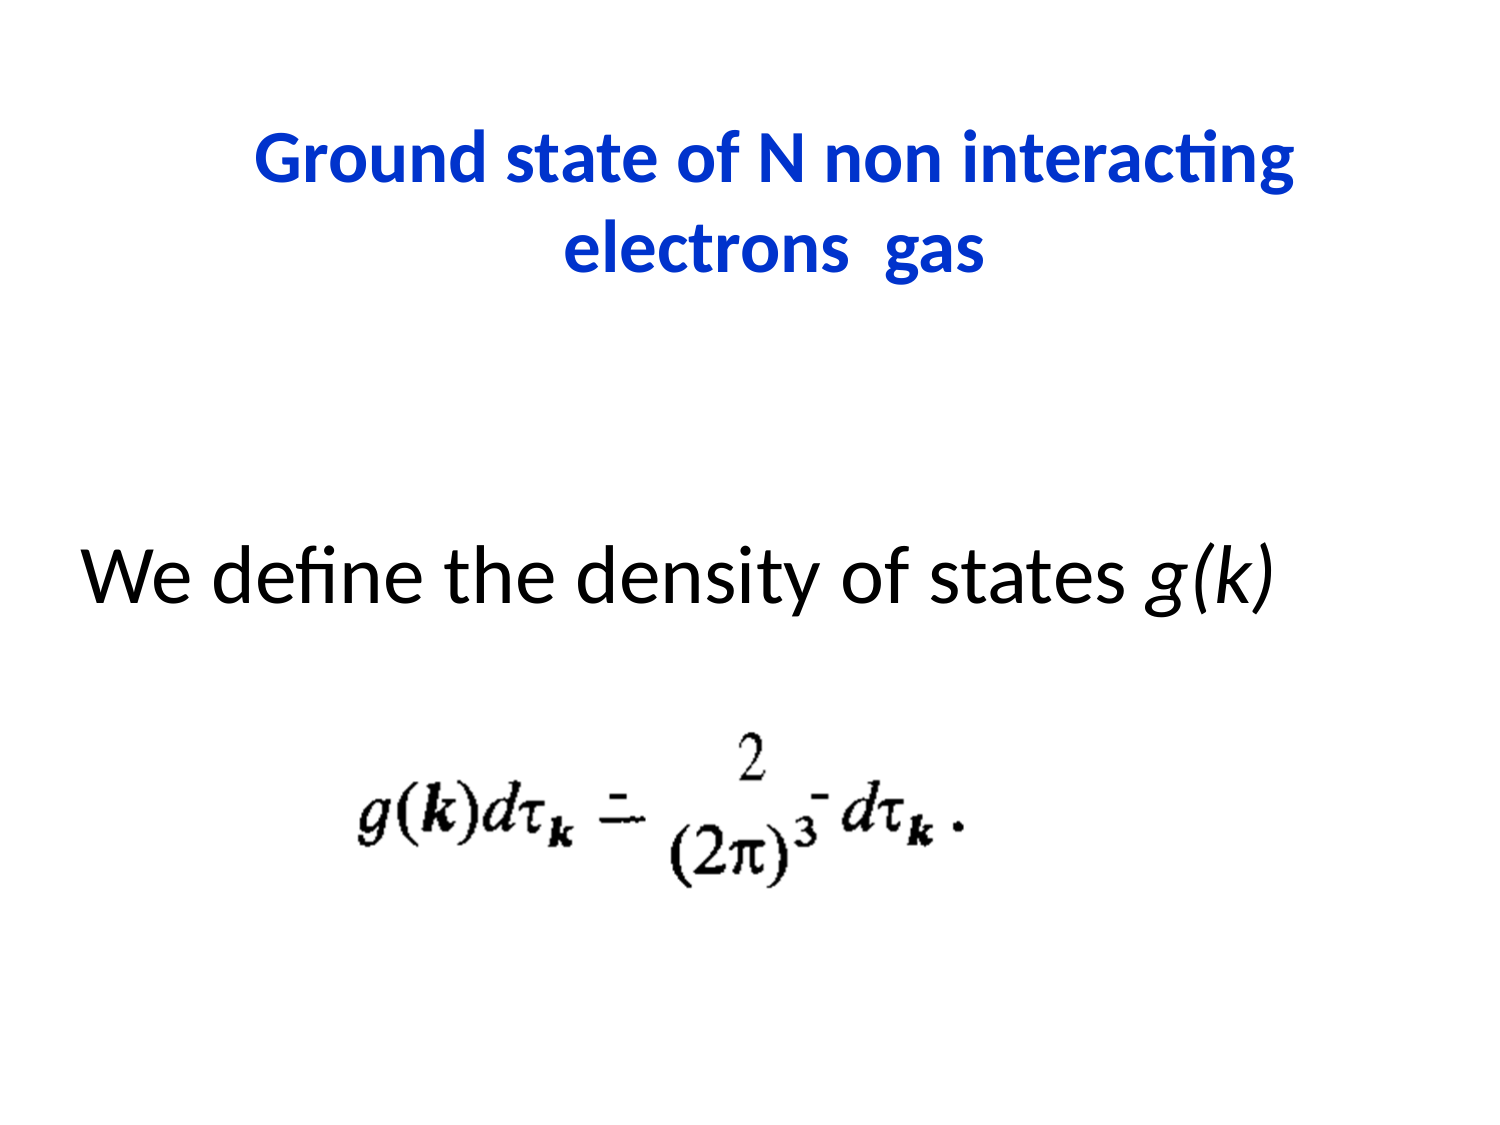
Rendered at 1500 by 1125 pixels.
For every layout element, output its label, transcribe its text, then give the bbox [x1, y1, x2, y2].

text_box We define the density of states g(k) [65, 512, 1403, 628]
text_box Ground state of N non interacting electrons gas [112, 99, 1438, 295]
picture [324, 700, 972, 928]
